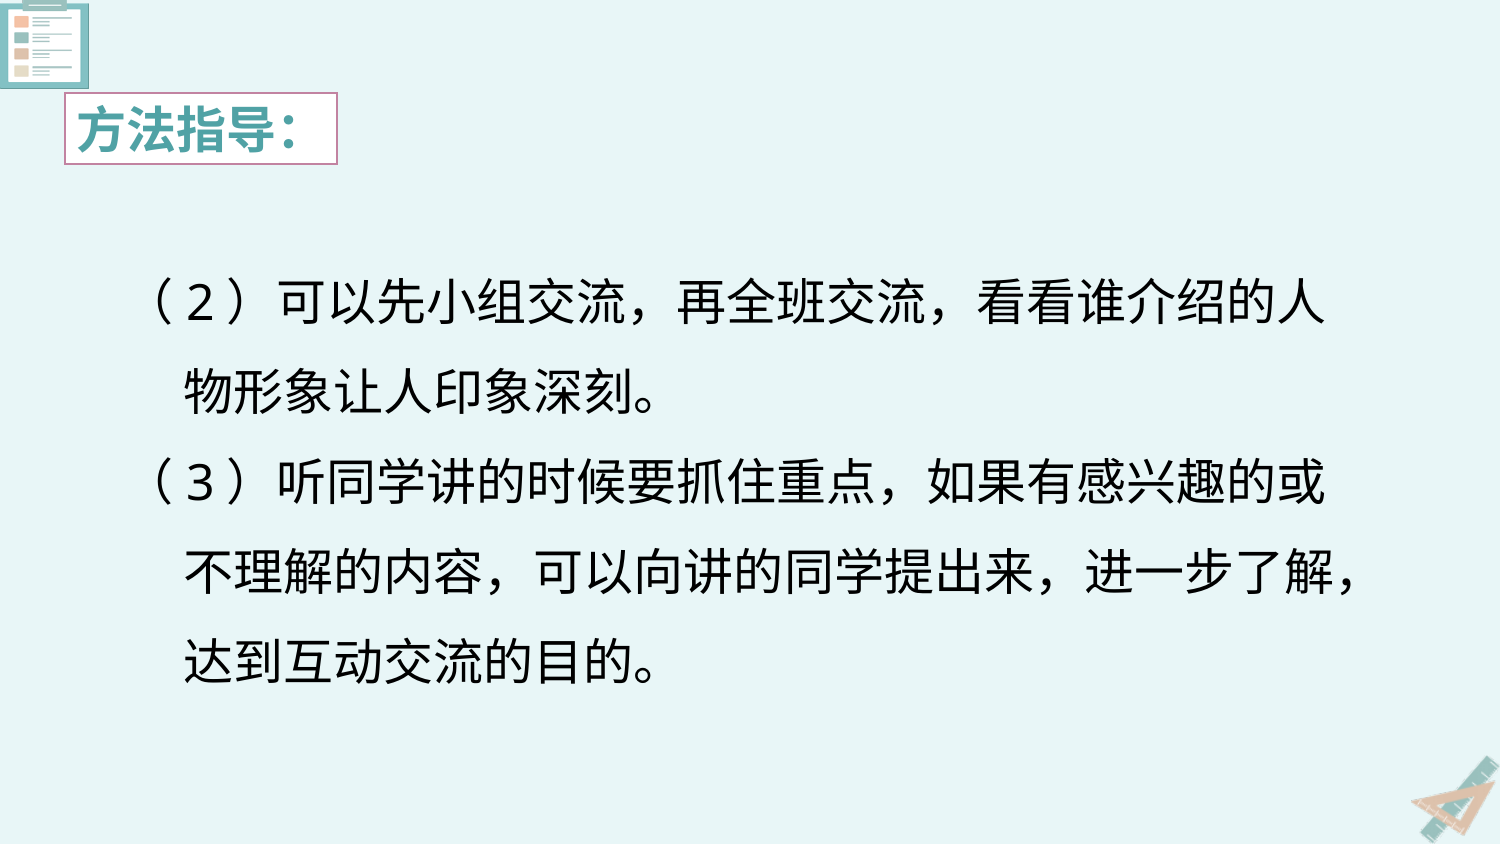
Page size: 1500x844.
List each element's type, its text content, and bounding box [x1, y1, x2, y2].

picture [1411, 755, 1500, 844]
picture [0, 0, 89, 89]
text_box 方法指导： [64, 92, 338, 165]
text_box （2）可以先小组交流，再全班交流，看看谁介绍的人物形象让人印象深刻。 （3）听同学讲的时候要抓住重点，如果有感兴趣的或不理解的内容，可以向讲的同学提出来，进一步了解，达到互动交流的目的。 [109, 232, 1391, 698]
